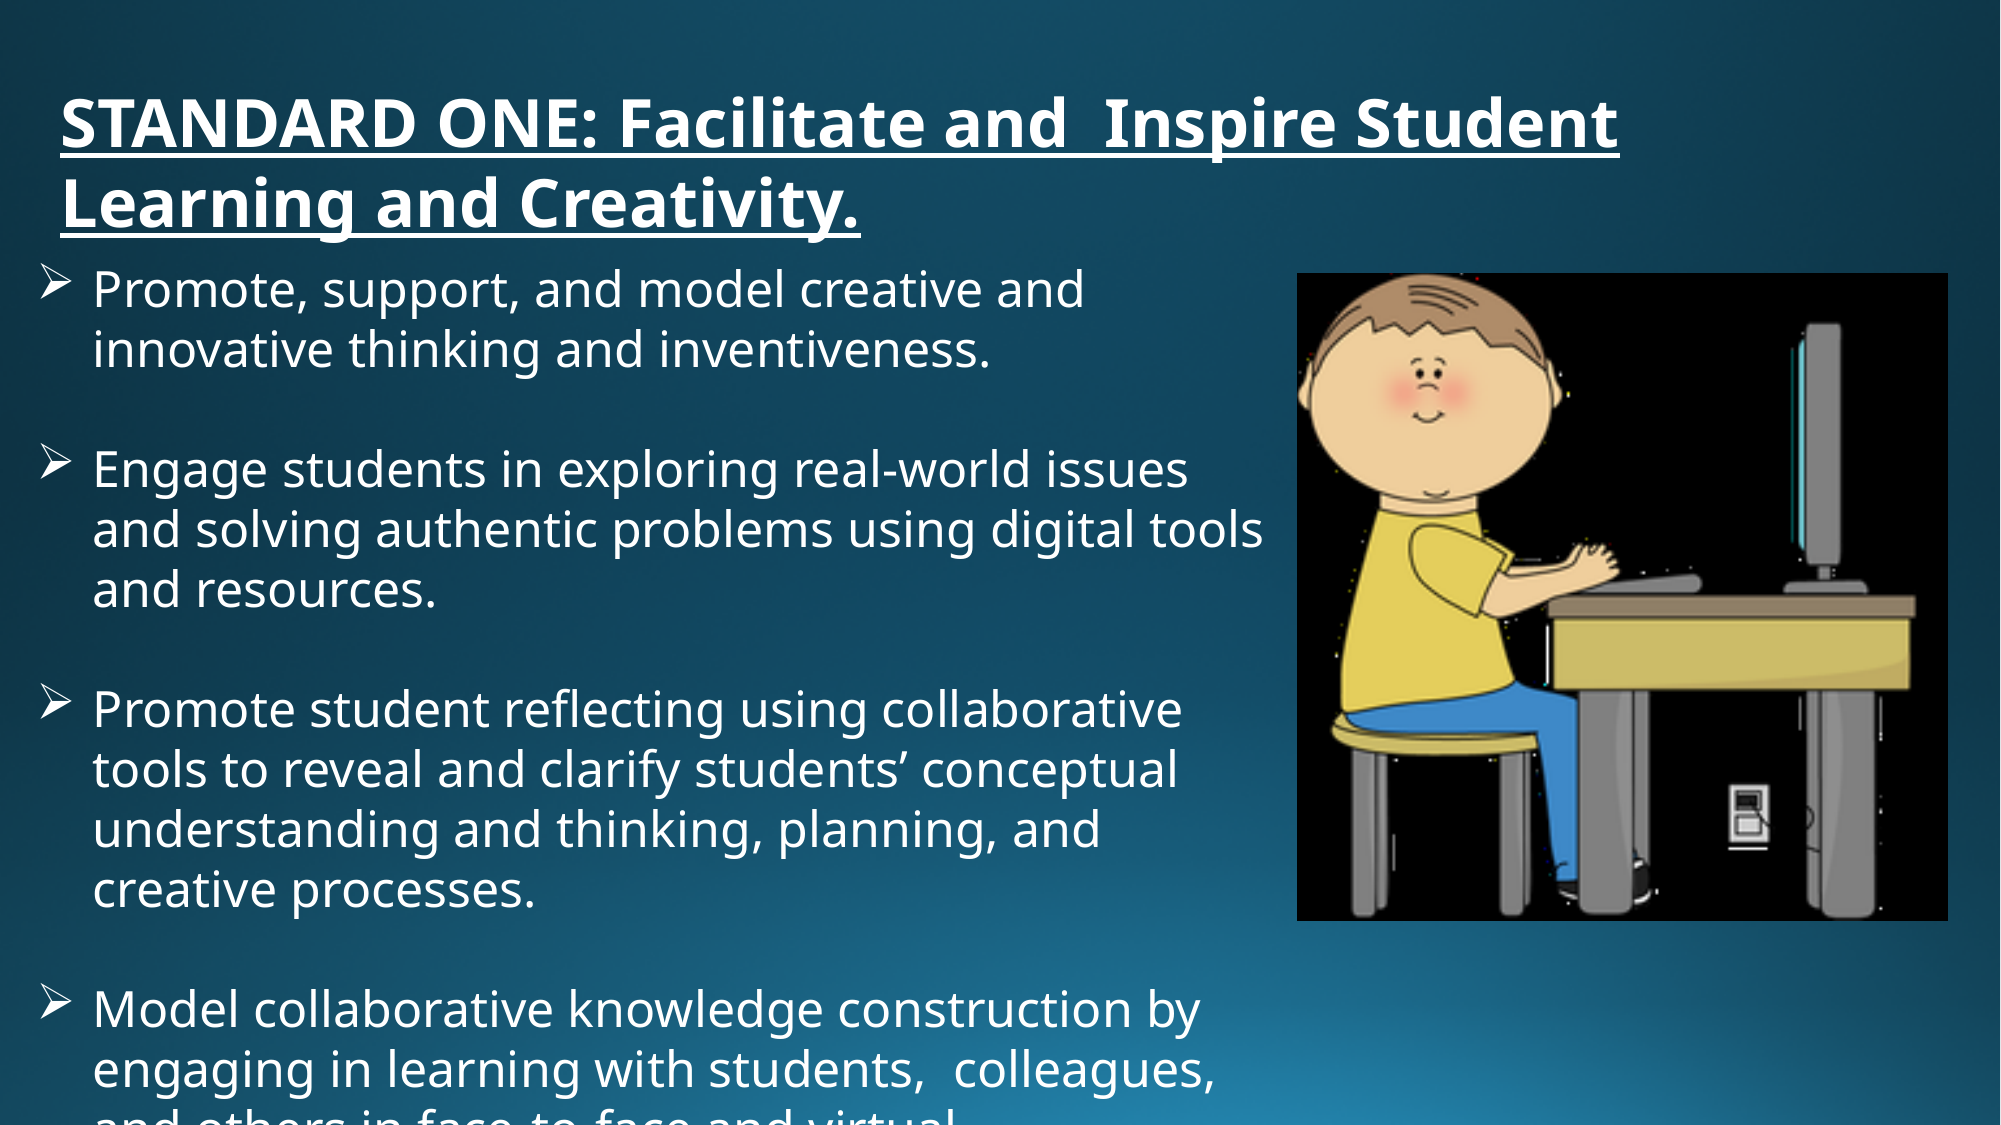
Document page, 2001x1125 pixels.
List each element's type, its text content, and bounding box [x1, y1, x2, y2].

picture [0, 0, 2001, 1125]
text_box STANDARD ONE: Facilitate and Inspire Student Learning and Creativity. [45, 73, 1948, 249]
text_box Promote, support, and model creative and innovative thinking and inventiveness. Engage students in exploring real-world issues and solving authentic problems using digital tools and resources. Promote student reflecting using collaborative tools to reveal and clarify students’ conceptual understanding and thinking, planning, and creative processes. Model collaborative knowledge construction by engaging in learning with students, colleagues, and others in face-to-face and virtual environments. [21, 250, 1292, 1125]
